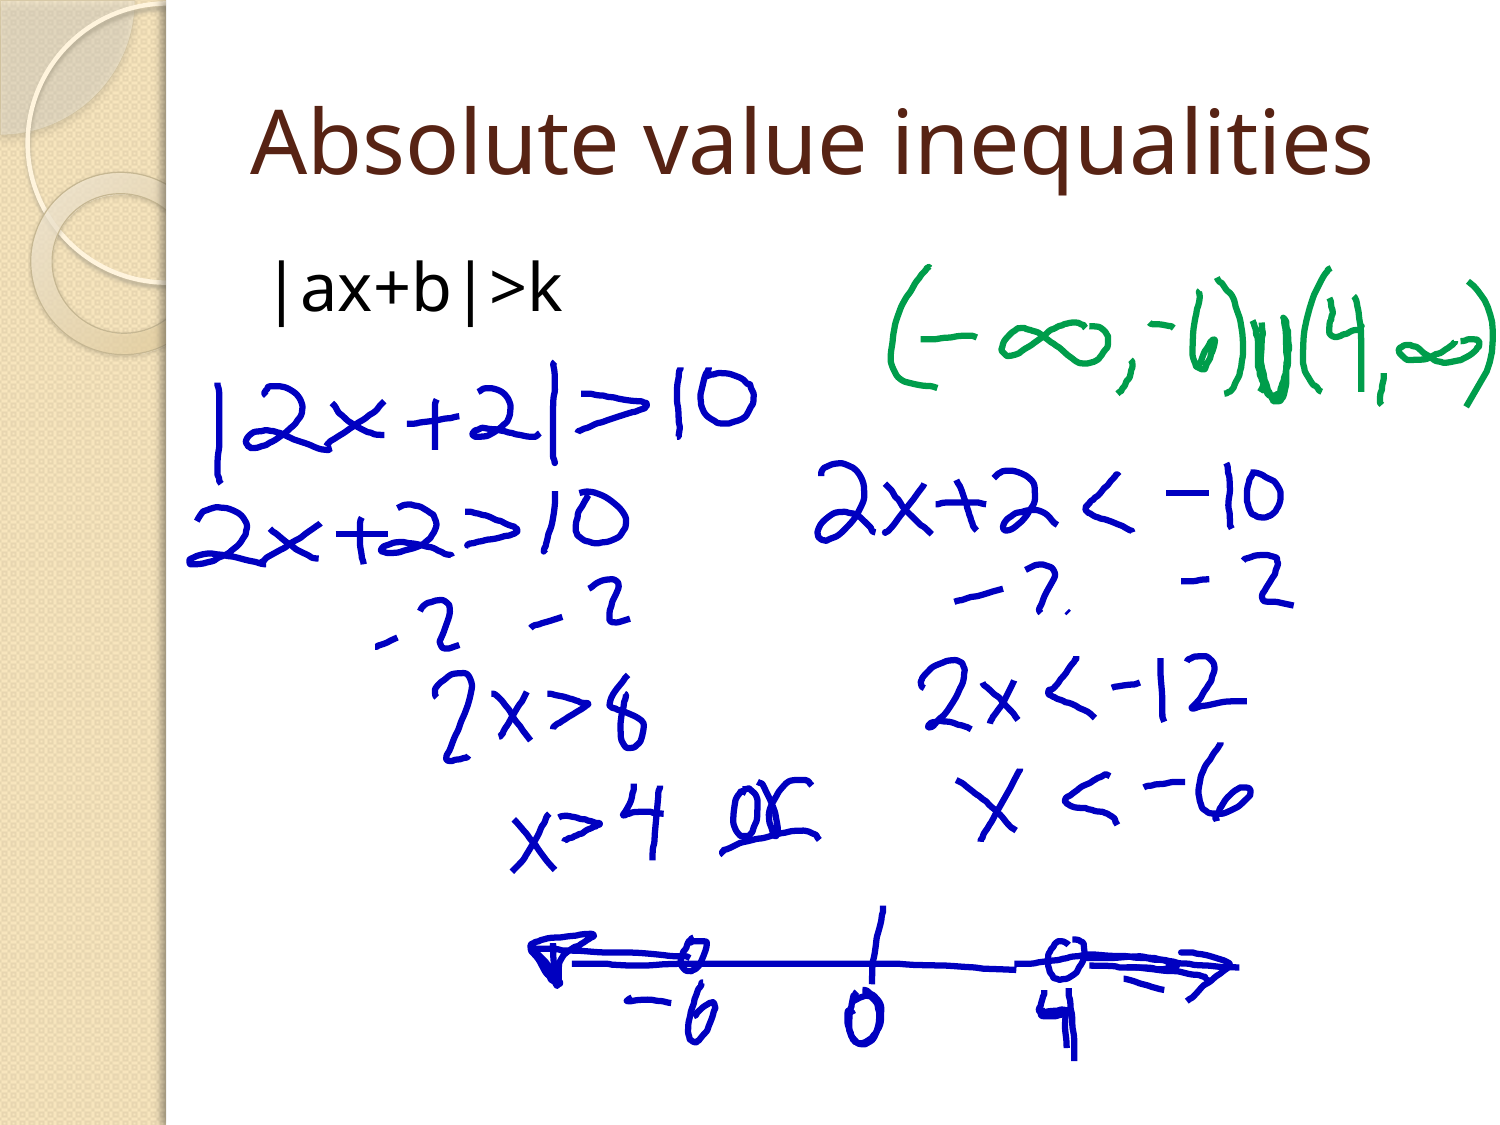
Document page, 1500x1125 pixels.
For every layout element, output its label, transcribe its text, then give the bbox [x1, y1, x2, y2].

text_box [530, 616, 563, 629]
text_box [290, 543, 319, 560]
text_box [465, 511, 519, 547]
text_box [576, 393, 648, 434]
text_box [1185, 967, 1228, 1002]
text_box [245, 385, 332, 451]
text_box [1040, 1012, 1065, 1017]
text_box [1000, 321, 1109, 365]
text_box [1398, 338, 1467, 364]
text_box [1242, 554, 1294, 607]
text_box [871, 905, 884, 985]
title Absolute value inequalities [235, 45, 1466, 233]
text_box [331, 402, 359, 425]
text_box [622, 783, 656, 817]
text_box [571, 962, 680, 967]
text_box [1014, 953, 1128, 965]
text_box [1064, 773, 1119, 826]
text_box [1166, 959, 1240, 969]
text_box [1038, 990, 1070, 1014]
text_box [658, 808, 664, 815]
text_box [1148, 321, 1175, 329]
text_box [1047, 938, 1086, 960]
text_box [1116, 359, 1134, 395]
text_box [471, 387, 541, 438]
text_box [258, 522, 322, 565]
text_box [1111, 681, 1141, 689]
text_box [993, 469, 1058, 532]
text_box [511, 813, 550, 873]
text_box [1191, 290, 1216, 371]
text_box [626, 996, 672, 1004]
text_box [732, 787, 759, 837]
text_box [574, 490, 627, 545]
text_box [997, 812, 1017, 832]
text_box [816, 462, 876, 542]
text_box [513, 818, 532, 842]
text_box [406, 419, 434, 425]
text_box [491, 692, 512, 717]
text_box [1216, 277, 1244, 395]
text_box [1143, 781, 1186, 789]
text_box [512, 717, 532, 742]
text_box [979, 768, 1021, 842]
text_box [375, 636, 398, 648]
text_box [269, 528, 291, 544]
text_box [1025, 563, 1056, 614]
text_box [188, 506, 261, 566]
text_box [676, 367, 682, 438]
text_box [955, 779, 996, 813]
text_box [588, 578, 631, 624]
text_box [436, 415, 460, 422]
text_box [1465, 280, 1494, 408]
text_box [1353, 295, 1362, 392]
text_box [1259, 380, 1264, 393]
text_box [1379, 373, 1385, 406]
text_box [216, 382, 222, 485]
text_box [1047, 656, 1096, 719]
text_box [967, 501, 987, 506]
text_box [989, 680, 1015, 724]
text_box [920, 659, 972, 731]
text_box [434, 672, 473, 762]
text_box [1186, 655, 1247, 710]
text_box [884, 483, 906, 509]
text_box [547, 693, 590, 730]
text_box [1251, 317, 1290, 402]
text_box [699, 367, 755, 425]
text_box [434, 399, 438, 450]
text_box [954, 587, 1004, 603]
text_box [419, 599, 460, 650]
text_box [1328, 297, 1356, 338]
text_box [935, 501, 965, 506]
text_box [1003, 703, 1019, 721]
text_box [380, 503, 453, 558]
text_box [981, 682, 1003, 702]
text_box [1159, 658, 1165, 723]
text_box [359, 517, 365, 565]
text_box [1047, 965, 1082, 981]
text_box [608, 674, 645, 749]
text_box [889, 266, 938, 389]
text_box [721, 829, 820, 856]
text_box [1225, 462, 1233, 530]
text_box [1068, 988, 1076, 1062]
text_box [1197, 742, 1252, 822]
text_box [1246, 471, 1282, 519]
text_box [1064, 1012, 1068, 1049]
text_box [542, 491, 556, 553]
text_box [1085, 955, 1178, 971]
text_box [534, 843, 556, 871]
text_box [1180, 951, 1231, 966]
text_box [356, 421, 385, 436]
text_box [651, 785, 661, 861]
text_box [886, 483, 926, 533]
text_box [1181, 578, 1210, 582]
text_box [701, 962, 871, 968]
text_box [955, 479, 978, 532]
text_box [552, 361, 556, 464]
text_box [1158, 970, 1185, 975]
text_box [558, 814, 601, 843]
text_box [1084, 473, 1134, 533]
text_box [1302, 267, 1332, 393]
text_box [325, 400, 385, 447]
text_box [875, 962, 1017, 971]
text_box [906, 508, 933, 535]
text_box [498, 691, 528, 738]
text_box [757, 779, 813, 834]
text_box [935, 334, 978, 340]
text_box [848, 989, 882, 1045]
list |ax+b|>k [235, 237, 1466, 1025]
text_box [529, 933, 691, 987]
text_box [1123, 977, 1165, 991]
text_box [679, 936, 708, 972]
text_box [687, 981, 716, 1044]
